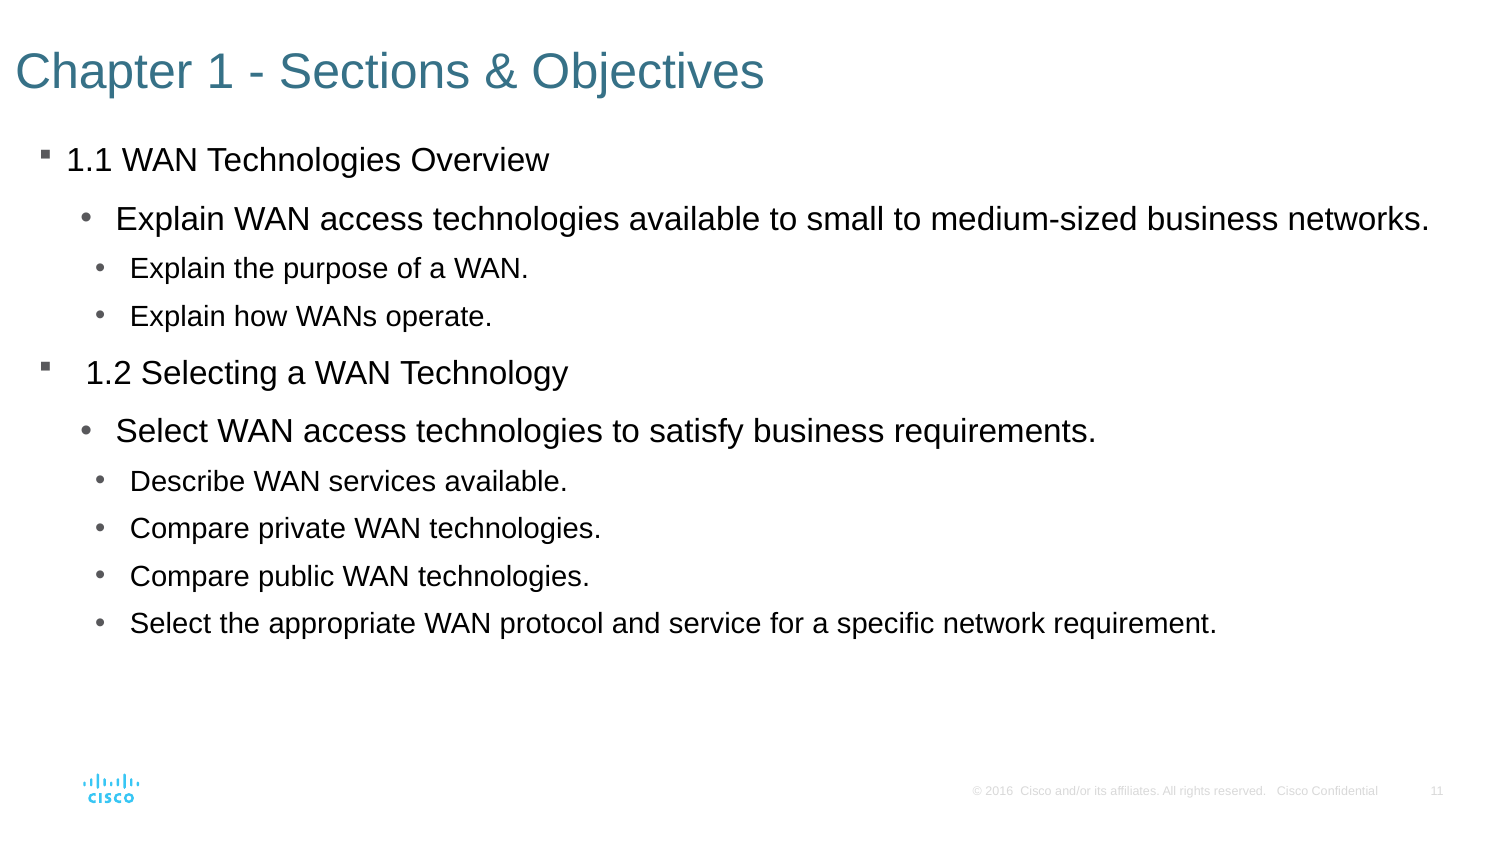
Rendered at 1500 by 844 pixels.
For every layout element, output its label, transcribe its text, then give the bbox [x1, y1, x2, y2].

list 1.1 WAN Technologies Overview Explain WAN access technologies available to small to medium-sized business networks. Explain the purpose of a WAN. Explain how WANs operate. 1.2 Selecting a WAN Technology Select WAN access technologies to satisfy business requirements. Describe WAN services available. Compare private WAN technologies. Compare public WAN technologies. Select the appropriate WAN protocol and service for a specific network requirement. [23, 131, 1476, 813]
title Chapter 1 - Sections & Objectives [0, 6, 1500, 131]
